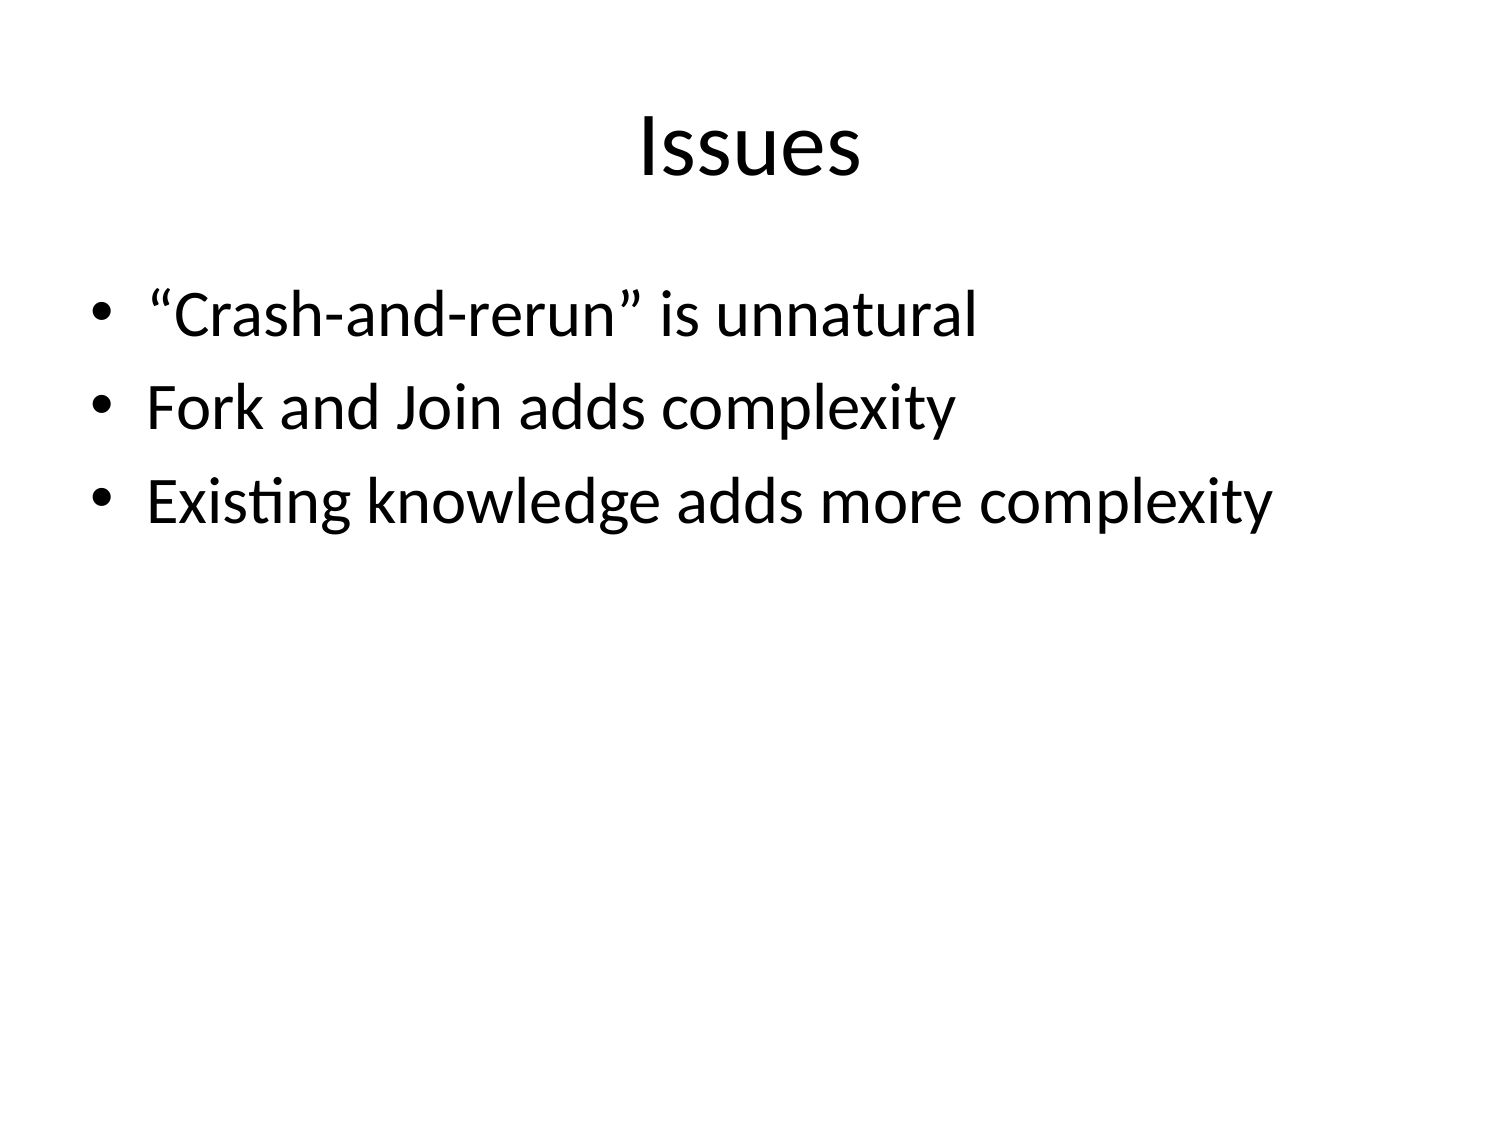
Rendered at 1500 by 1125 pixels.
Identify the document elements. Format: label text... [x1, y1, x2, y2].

title Issues [75, 45, 1425, 233]
list “Crash-and-rerun” is unnatural Fork and Join adds complexity Existing knowledge adds more complexity [75, 262, 1425, 1005]
